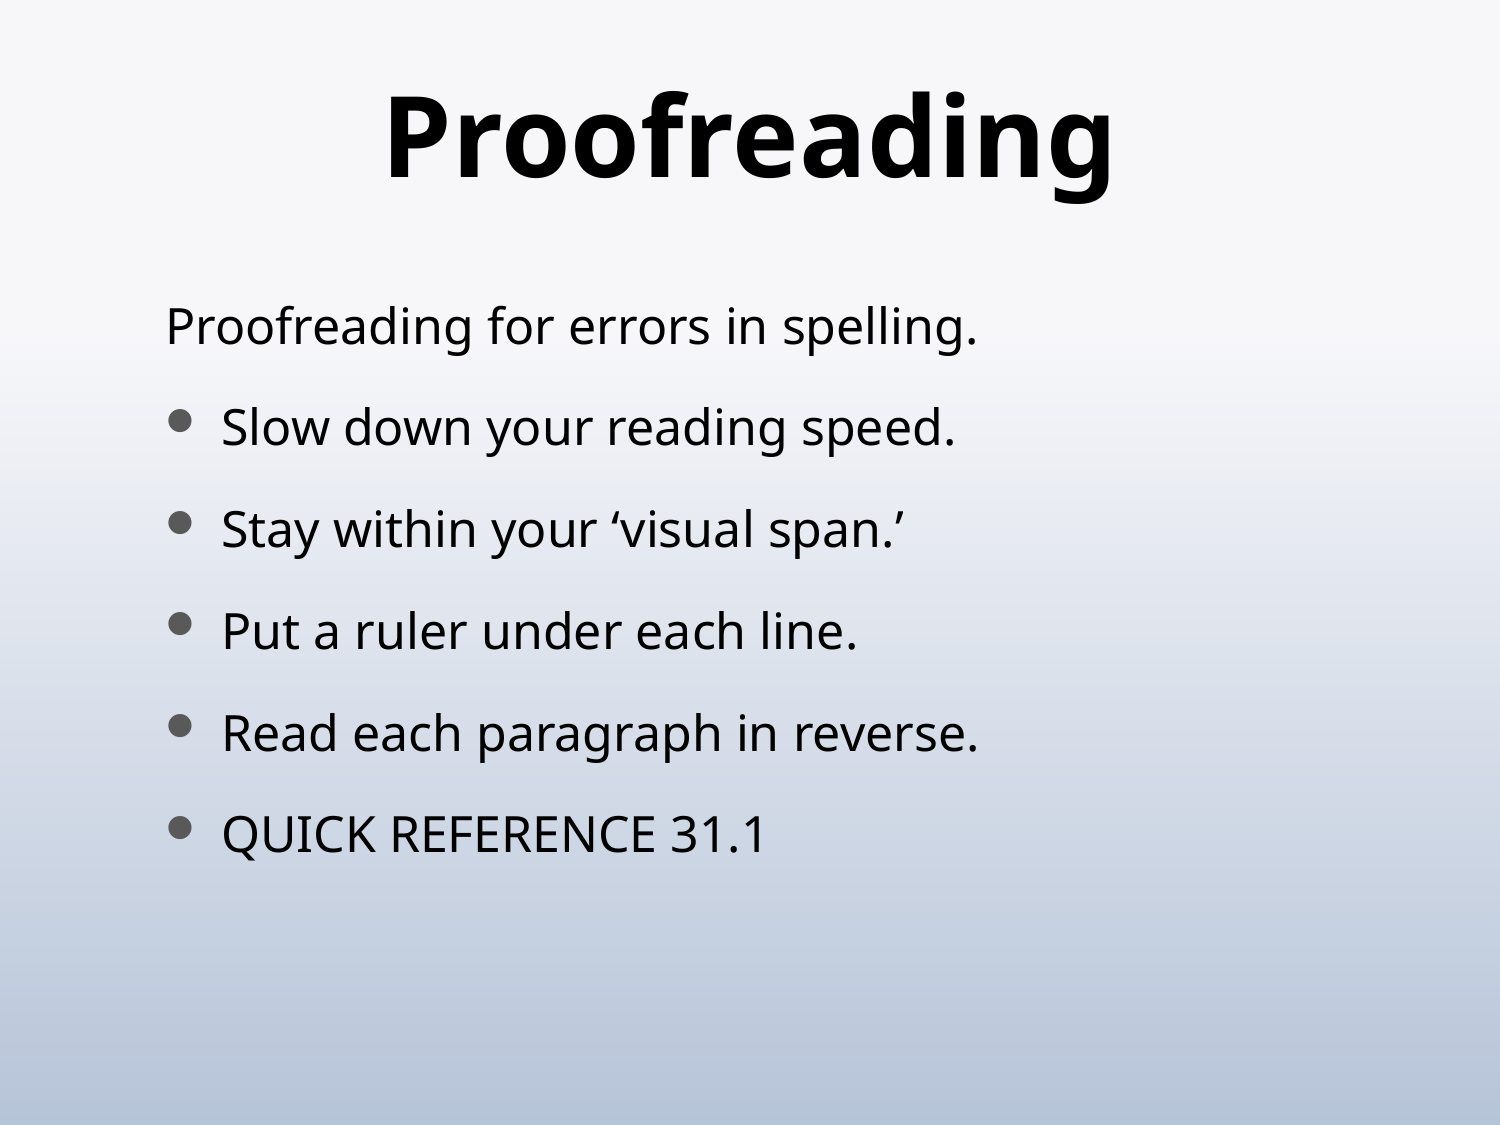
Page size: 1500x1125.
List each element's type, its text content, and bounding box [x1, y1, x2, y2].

title Proofreading [150, 37, 1350, 245]
list Proofreading for errors in spelling. Slow down your reading speed. Stay within your ‘visual span.’ Put a ruler under each line. Read each paragraph in reverse. QUICK REFERENCE 31.1 [150, 286, 1350, 993]
